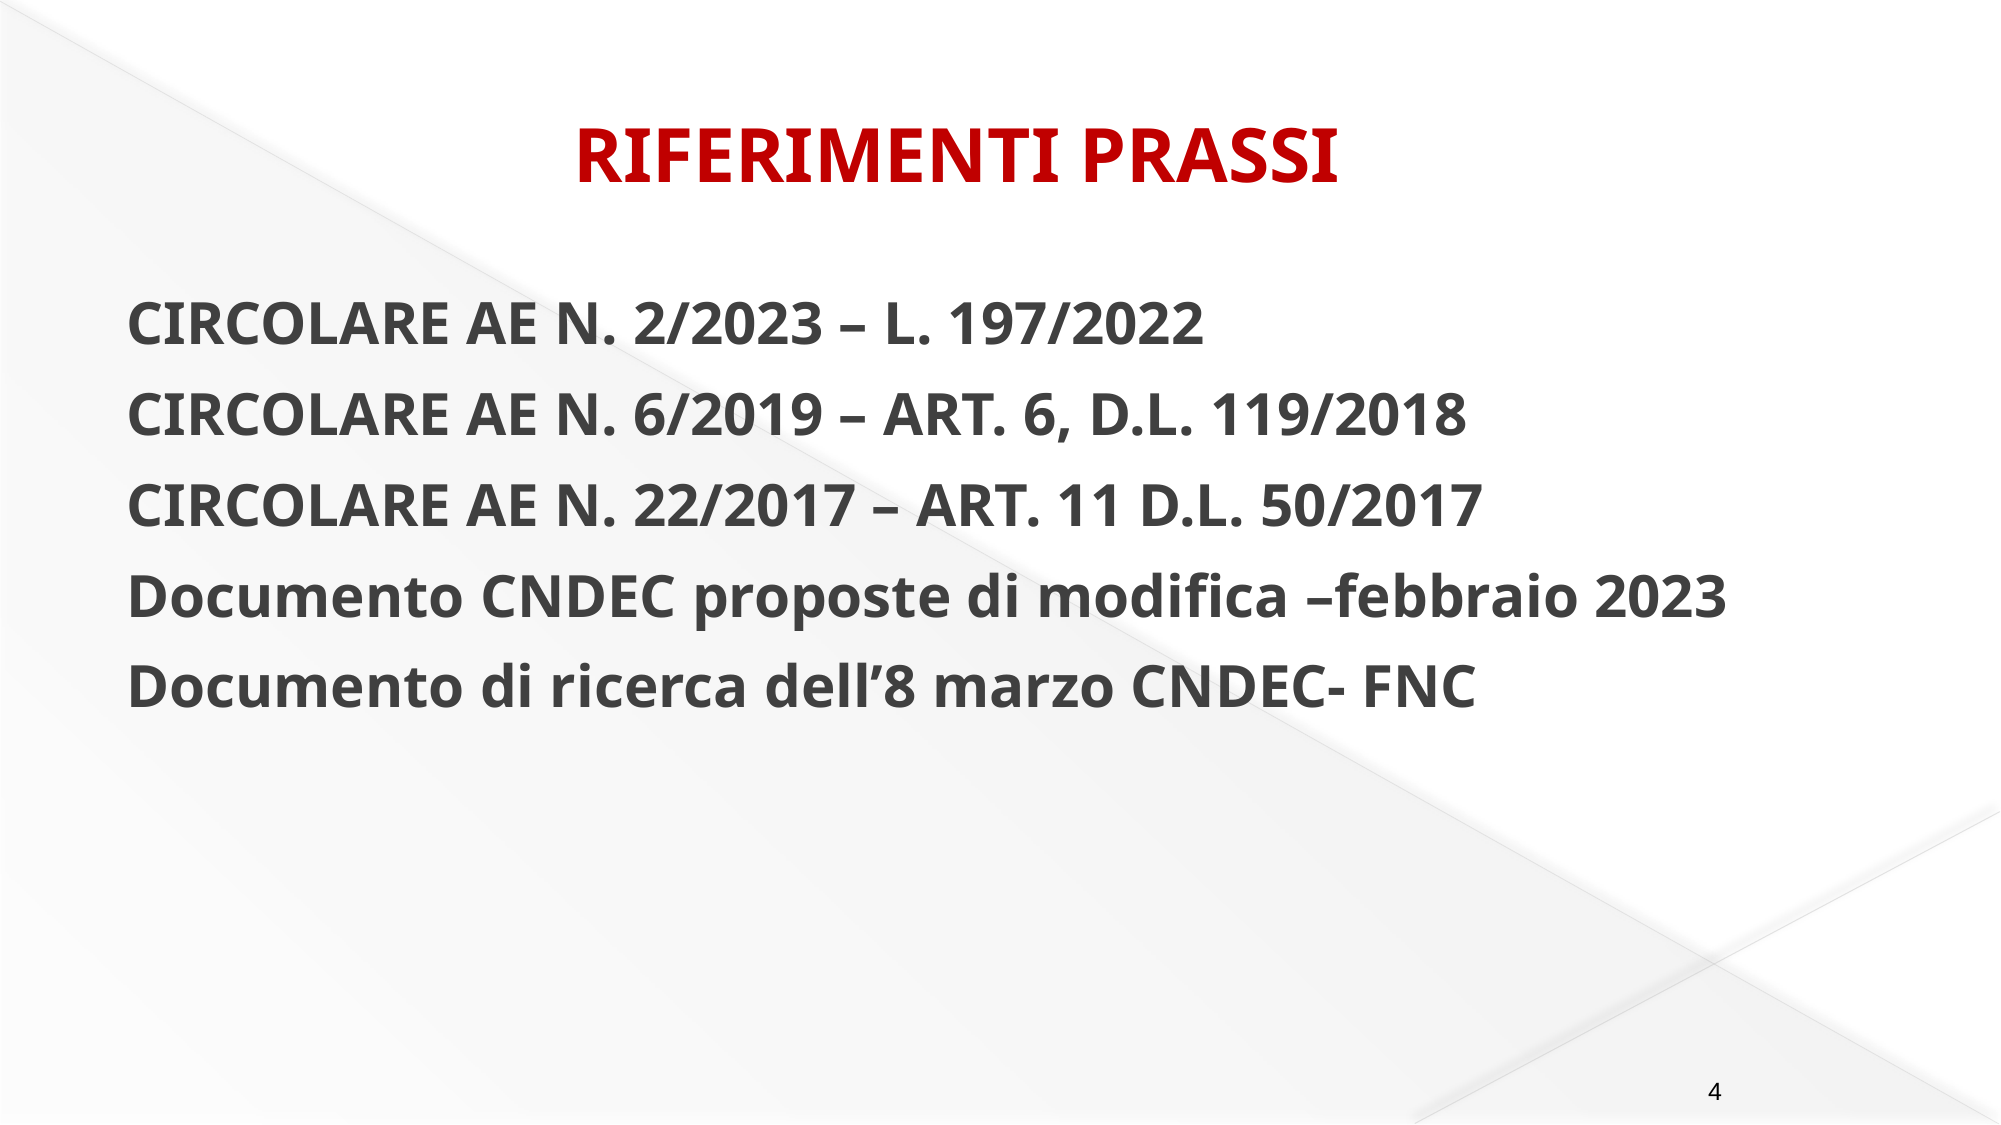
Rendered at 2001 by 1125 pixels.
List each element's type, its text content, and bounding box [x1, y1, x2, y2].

text_box CIRCOLARE AE N. 2/2023 – L. 197/2022 CIRCOLARE AE N. 6/2019 – ART. 6, D.L. 119/2018 CIRCOLARE AE N. 22/2017 – ART. 11 D.L. 50/2017 Documento CNDEC proposte di modifica –febbraio 2023 Documento di ricerca dell’8 marzo CNDEC- FNC [111, 278, 1853, 938]
text_box RIFERIMENTI PRASSI [111, 99, 1804, 278]
slide_number 4 [1660, 1063, 1771, 1113]
